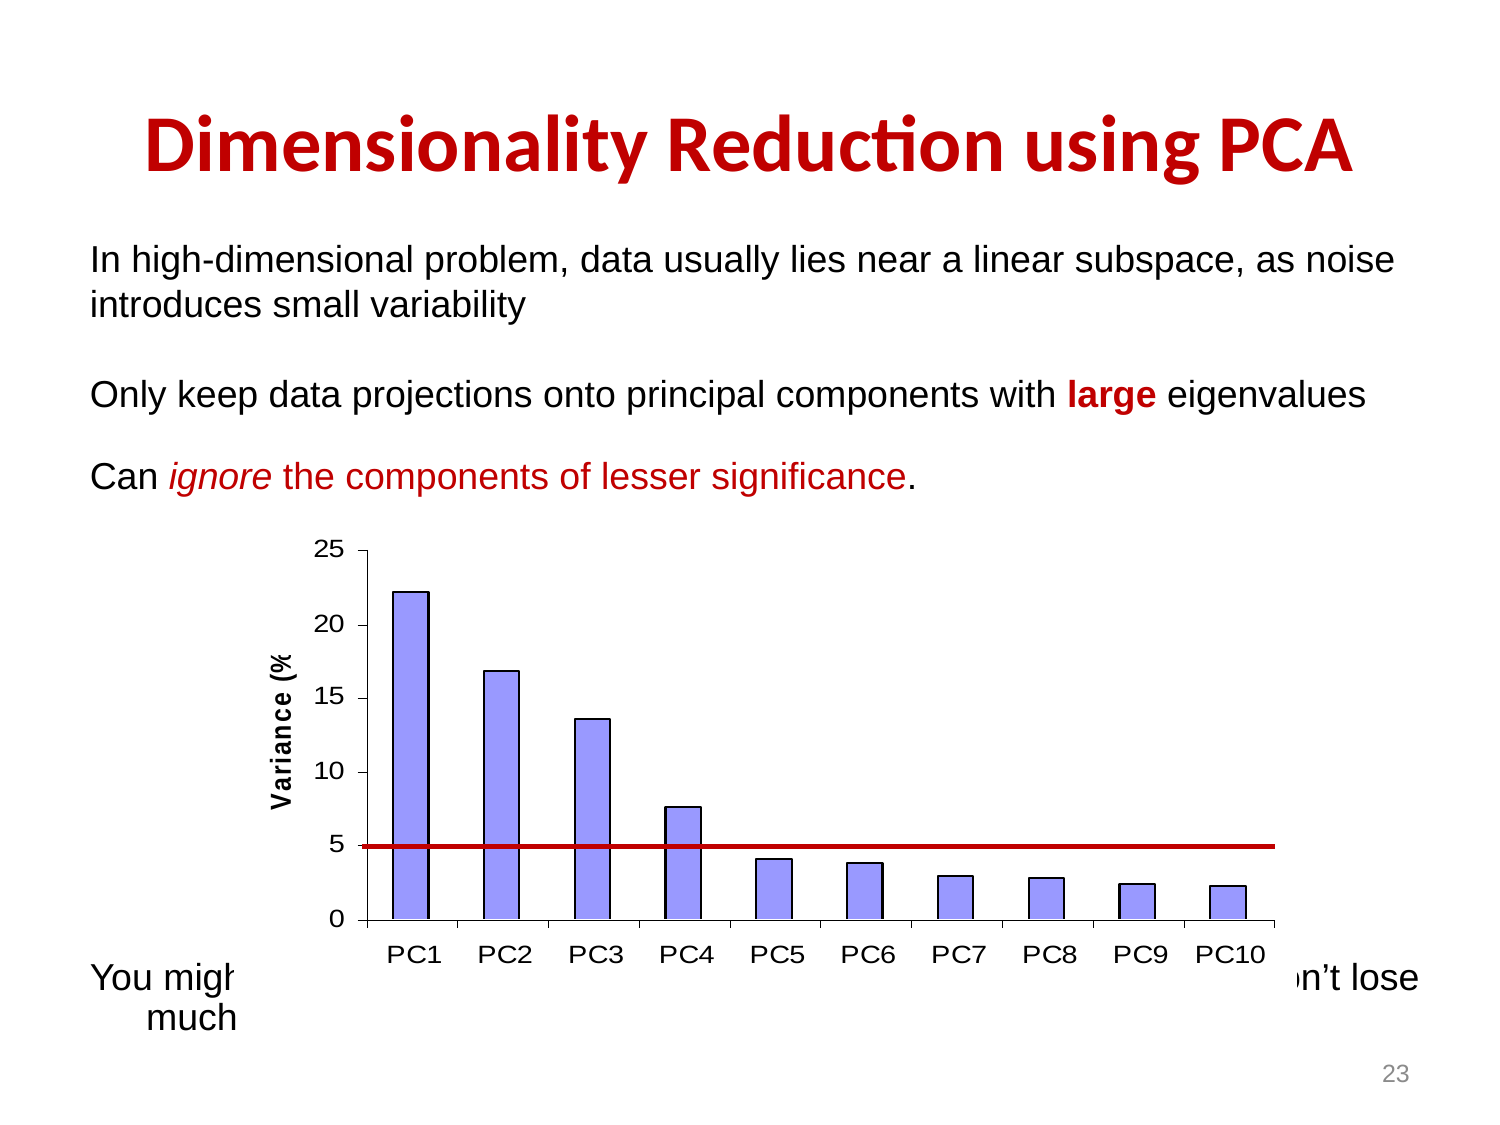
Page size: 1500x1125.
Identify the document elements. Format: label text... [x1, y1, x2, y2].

title Dimensionality Reduction using PCA [75, 45, 1425, 233]
slide_number 23 [1074, 1042, 1425, 1103]
text_box In high-dimensional problem, data usually lies near a linear subspace, as noise introduces small variability Only keep data projections onto principal components with large eigenvalues [74, 228, 1413, 423]
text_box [222, 499, 1308, 1009]
text_box Can ignore the components of lesser significance. You might lose some information, but if the eigenvalues are small, you don’t lose much [74, 450, 1500, 950]
